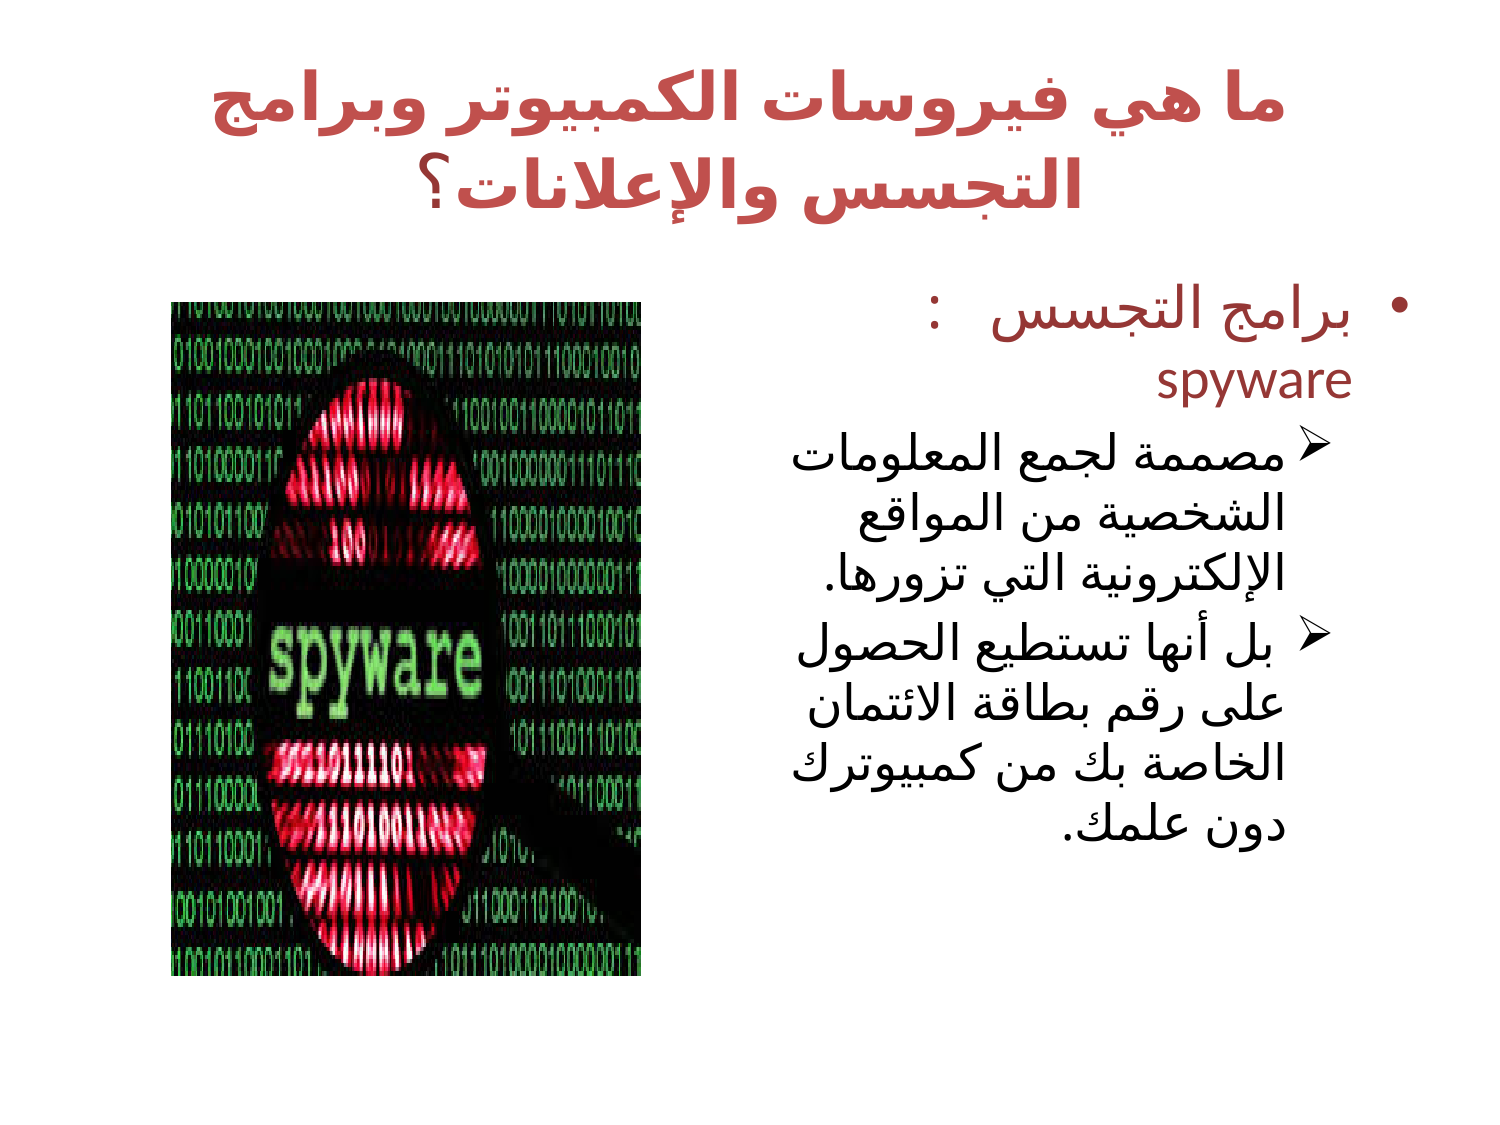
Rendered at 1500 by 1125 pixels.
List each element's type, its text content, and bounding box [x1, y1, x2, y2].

list برامج التجسس : spyware مصممة لجمع المعلومات الشخصية من المواقع الإلكترونية التي تزورها. بل أنها تستطيع الحصول على رقم بطاقة الائتمان الخاصة بك من كمبيوترك دون علمك. [762, 262, 1425, 1005]
title ما هي فيروسات الكمبيوتر وبرامج التجسس والإعلانات؟ [75, 45, 1425, 233]
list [171, 302, 641, 977]
